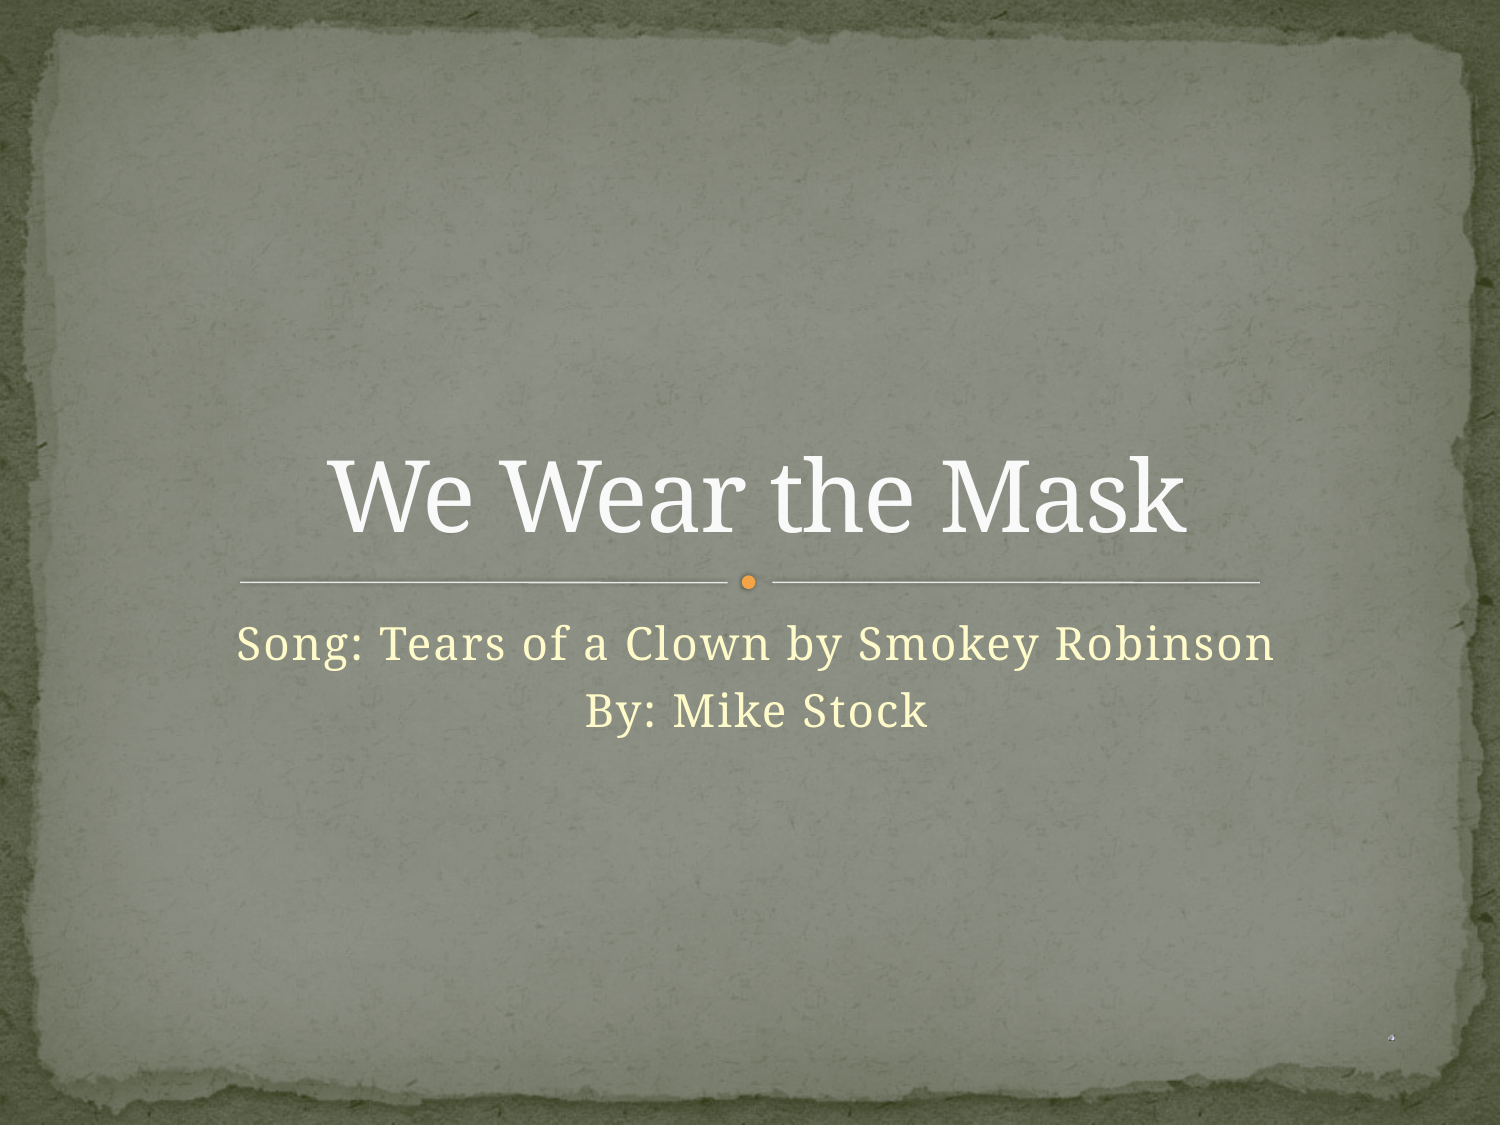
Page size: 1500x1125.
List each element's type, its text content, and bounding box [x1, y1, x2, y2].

title We Wear the Mask [74, 235, 1438, 561]
picture [1388, 1034, 1395, 1041]
subtitle Song: Tears of a Clown by Smokey Robinson By: Mike Stock [75, 606, 1438, 795]
